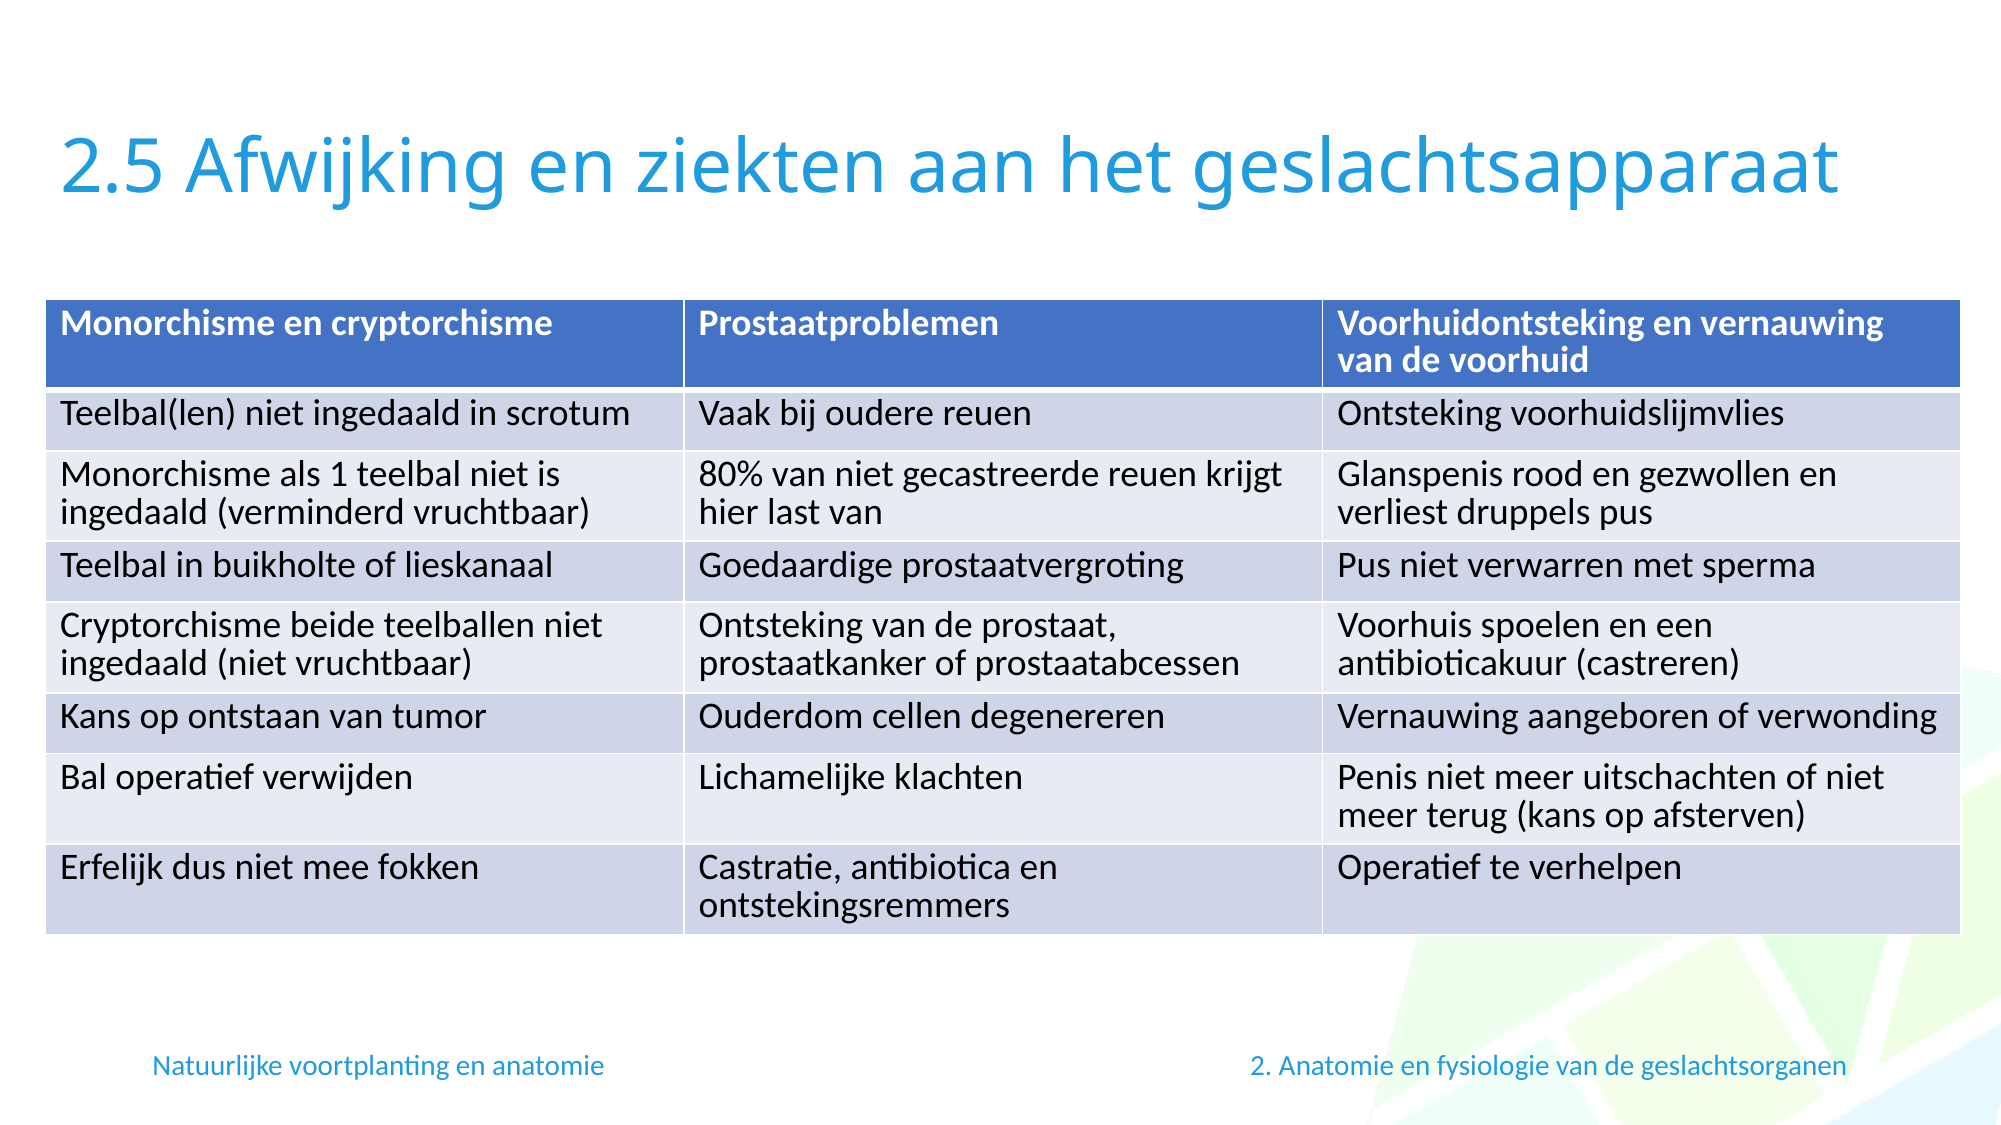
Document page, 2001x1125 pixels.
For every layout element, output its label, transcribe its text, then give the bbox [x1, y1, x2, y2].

table_cell Glanspenis rood en gezwollen en verliest druppels pus [1323, 452, 1960, 540]
table_cell Teelbal in buikholte of lieskanaal [46, 542, 683, 601]
table_cell Ontsteking voorhuidslijmvlies [1323, 393, 1960, 450]
table_cell Teelbal(len) niet ingedaald in scrotum [46, 393, 683, 450]
table_cell Erfelijk dus niet mee fokken [46, 845, 683, 934]
table_cell Bal operatief verwijden [46, 754, 683, 843]
table_cell Operatief te verhelpen [1323, 845, 1960, 934]
table_cell Monorchisme als 1 teelbal niet is ingedaald (verminderd vruchtbaar) [46, 452, 683, 540]
table_cell Goedaardige prostaatvergroting [685, 542, 1322, 601]
table_cell Voorhuis spoelen en een antibioticakuur (castreren) [1323, 603, 1960, 692]
title 2.5 Afwijking en ziekten aan het geslachtsapparaat [45, 59, 1863, 278]
table_cell Vernauwing aangeboren of verwonding [1323, 694, 1960, 753]
table_cell Lichamelijke klachten [685, 754, 1322, 843]
table_cell Ouderdom cellen degenereren [685, 694, 1322, 753]
table_header Prostaatproblemen [685, 300, 1322, 387]
table_cell Penis niet meer uitschachten of niet meer terug (kans op afsterven) [1323, 754, 1960, 843]
list Natuurlijke voortplanting en anatomie [137, 1042, 623, 1103]
table_cell Kans op ontstaan van tumor [46, 694, 683, 753]
table_cell Vaak bij oudere reuen [685, 393, 1322, 450]
table_cell Castratie, antibiotica en ontstekingsremmers [685, 845, 1322, 934]
table_cell Pus niet verwarren met sperma [1323, 542, 1960, 601]
list 2. Anatomie en fysiologie van de geslachtsorganen [1224, 1042, 1863, 1103]
table_cell Cryptorchisme beide teelballen niet ingedaald (niet vruchtbaar) [46, 603, 683, 692]
table_cell 80% van niet gecastreerde reuen krijgt hier last van [685, 452, 1322, 540]
table_header Monorchisme en cryptorchisme [46, 300, 683, 387]
table_cell Ontsteking van de prostaat, prostaatkanker of prostaatabcessen [685, 603, 1322, 692]
table_header Voorhuidontsteking en vernauwing van de voorhuid [1323, 300, 1960, 387]
